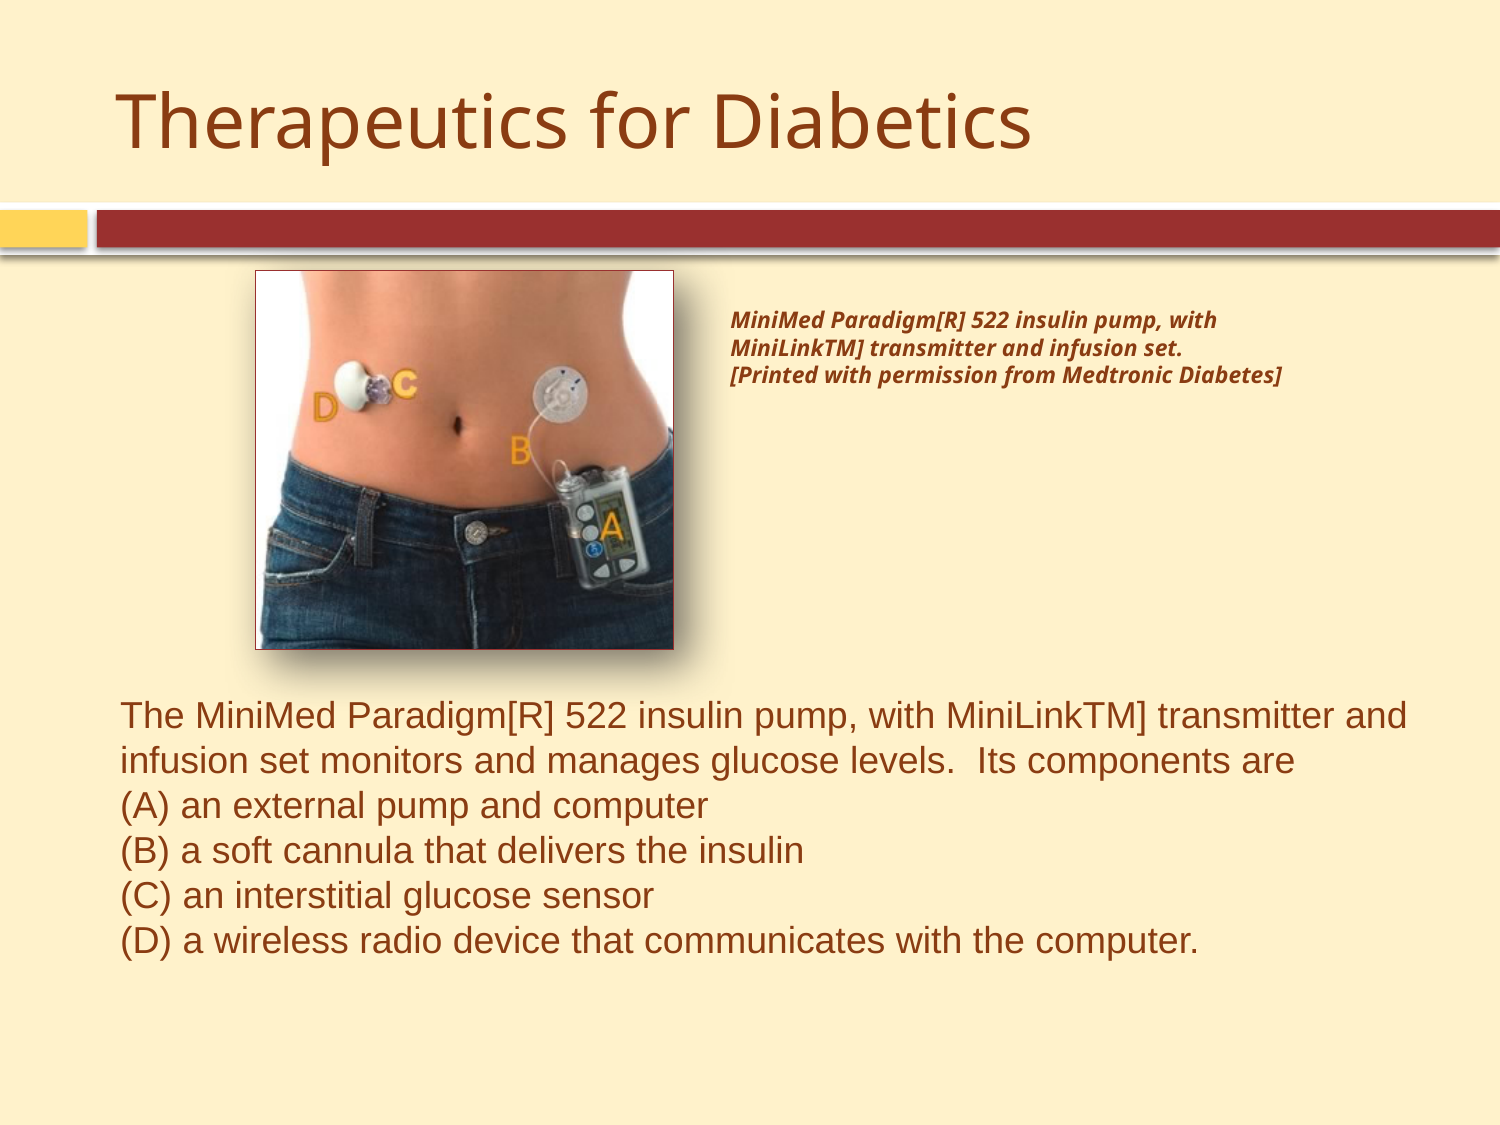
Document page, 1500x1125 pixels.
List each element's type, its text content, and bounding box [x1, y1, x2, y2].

title Therapeutics for Diabetics [100, 37, 1438, 200]
text_box MiniMed Paradigm[R] 522 insulin pump, with MiniLinkTM] transmitter and infusion set. [Printed with permission from Medtronic Diabetes] [721, 298, 1298, 424]
picture [254, 269, 674, 650]
list The MiniMed Paradigm[R] 522 insulin pump, with MiniLinkTM] transmitter and infusion set monitors and manages glucose levels. Its components are (A) an external pump and computer (B) a soft cannula that delivers the insulin (C) an interstitial glucose sensor (D) a wireless radio device that communicates with the computer. [105, 683, 1450, 1125]
